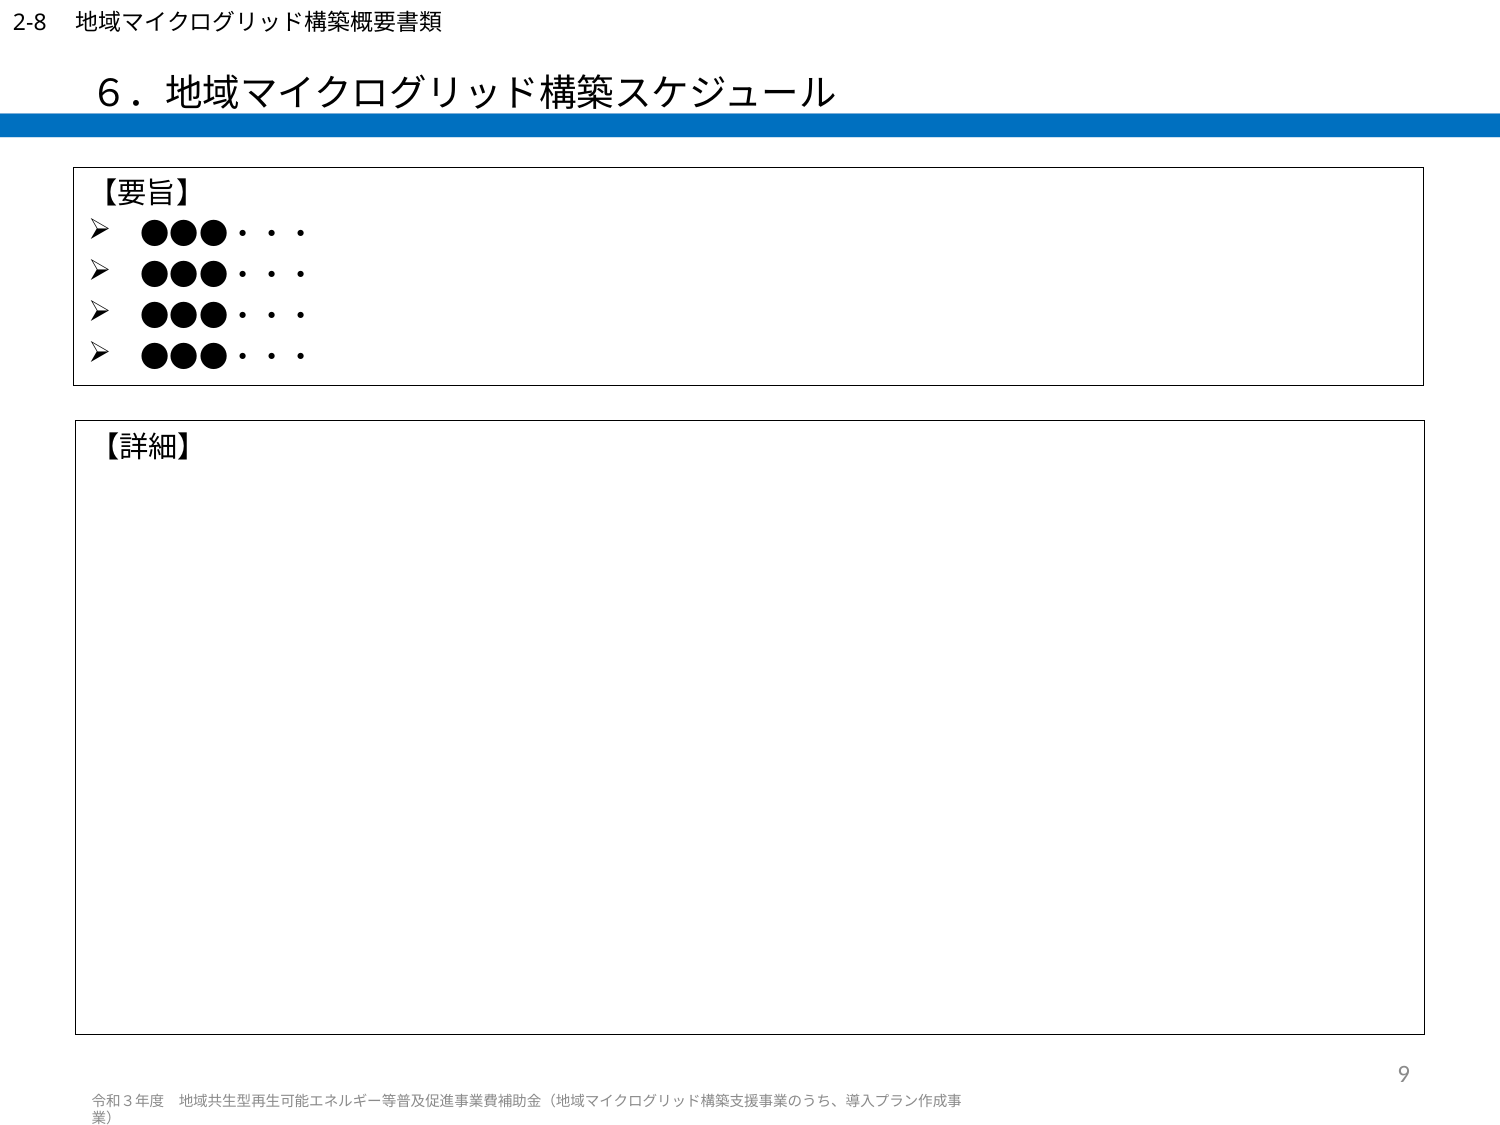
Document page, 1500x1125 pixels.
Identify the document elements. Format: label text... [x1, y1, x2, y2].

title ６．地域マイクログリッド構築スケジュール [75, 45, 1425, 113]
list 【要旨】 ●●●・・・ ●●●・・・ ●●●・・・ ●●●・・・ [73, 167, 1424, 386]
slide_number 9 [1074, 1042, 1425, 1103]
text_box 2-8 地域マイクログリッド構築概要書類 [0, 0, 467, 61]
list 【詳細】 [75, 420, 1425, 1035]
text_box [0, 113, 1500, 138]
